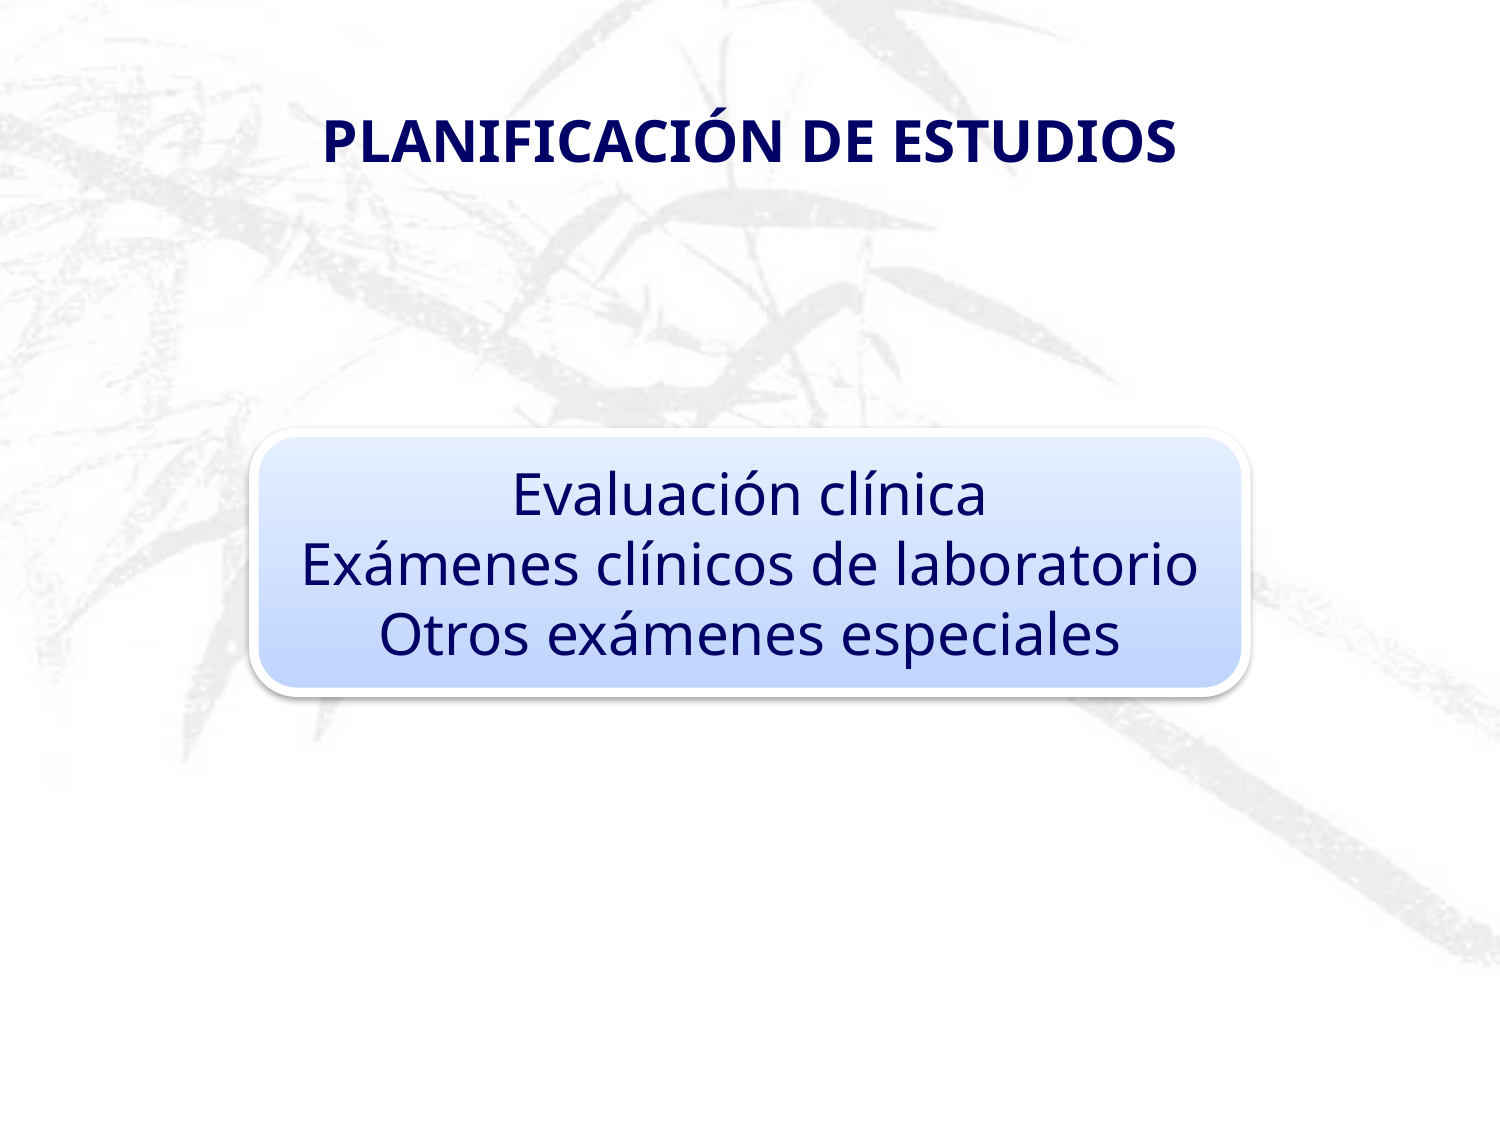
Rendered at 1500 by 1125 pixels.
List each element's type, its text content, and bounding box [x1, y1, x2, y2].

picture [0, 0, 1500, 1125]
title PLANIFICACIÓN DE ESTUDIOS [75, 45, 1425, 233]
text_box Evaluación clínica Exámenes clínicos de laboratorio Otros exámenes especiales [253, 431, 1247, 694]
